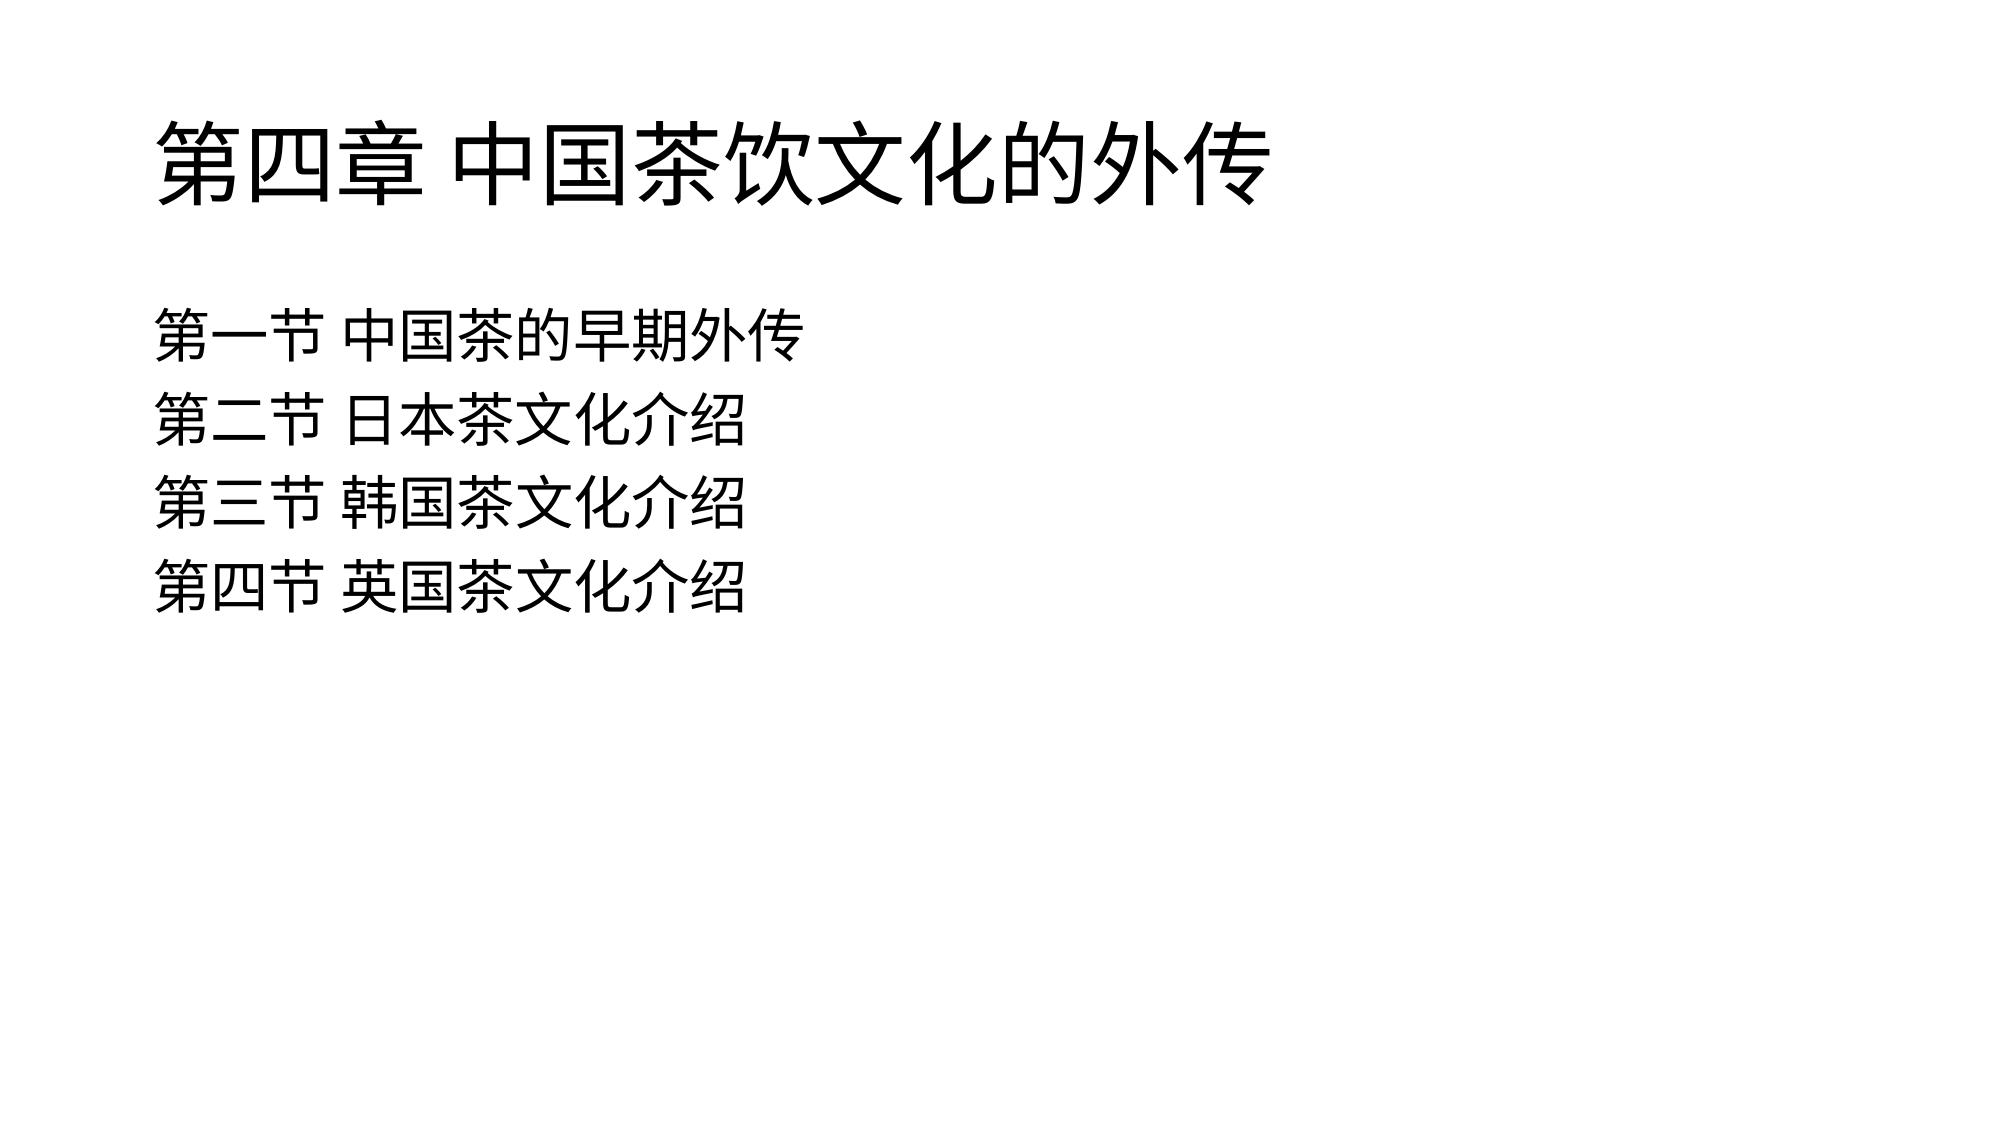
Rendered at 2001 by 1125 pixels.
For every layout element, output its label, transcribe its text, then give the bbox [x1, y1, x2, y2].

title 第四章 中国茶饮文化的外传 [137, 59, 1863, 278]
list 第一节 中国茶的早期外传 第二节 日本茶文化介绍 第三节 韩国茶文化介绍 第四节 英国茶文化介绍 [137, 299, 1863, 1014]
